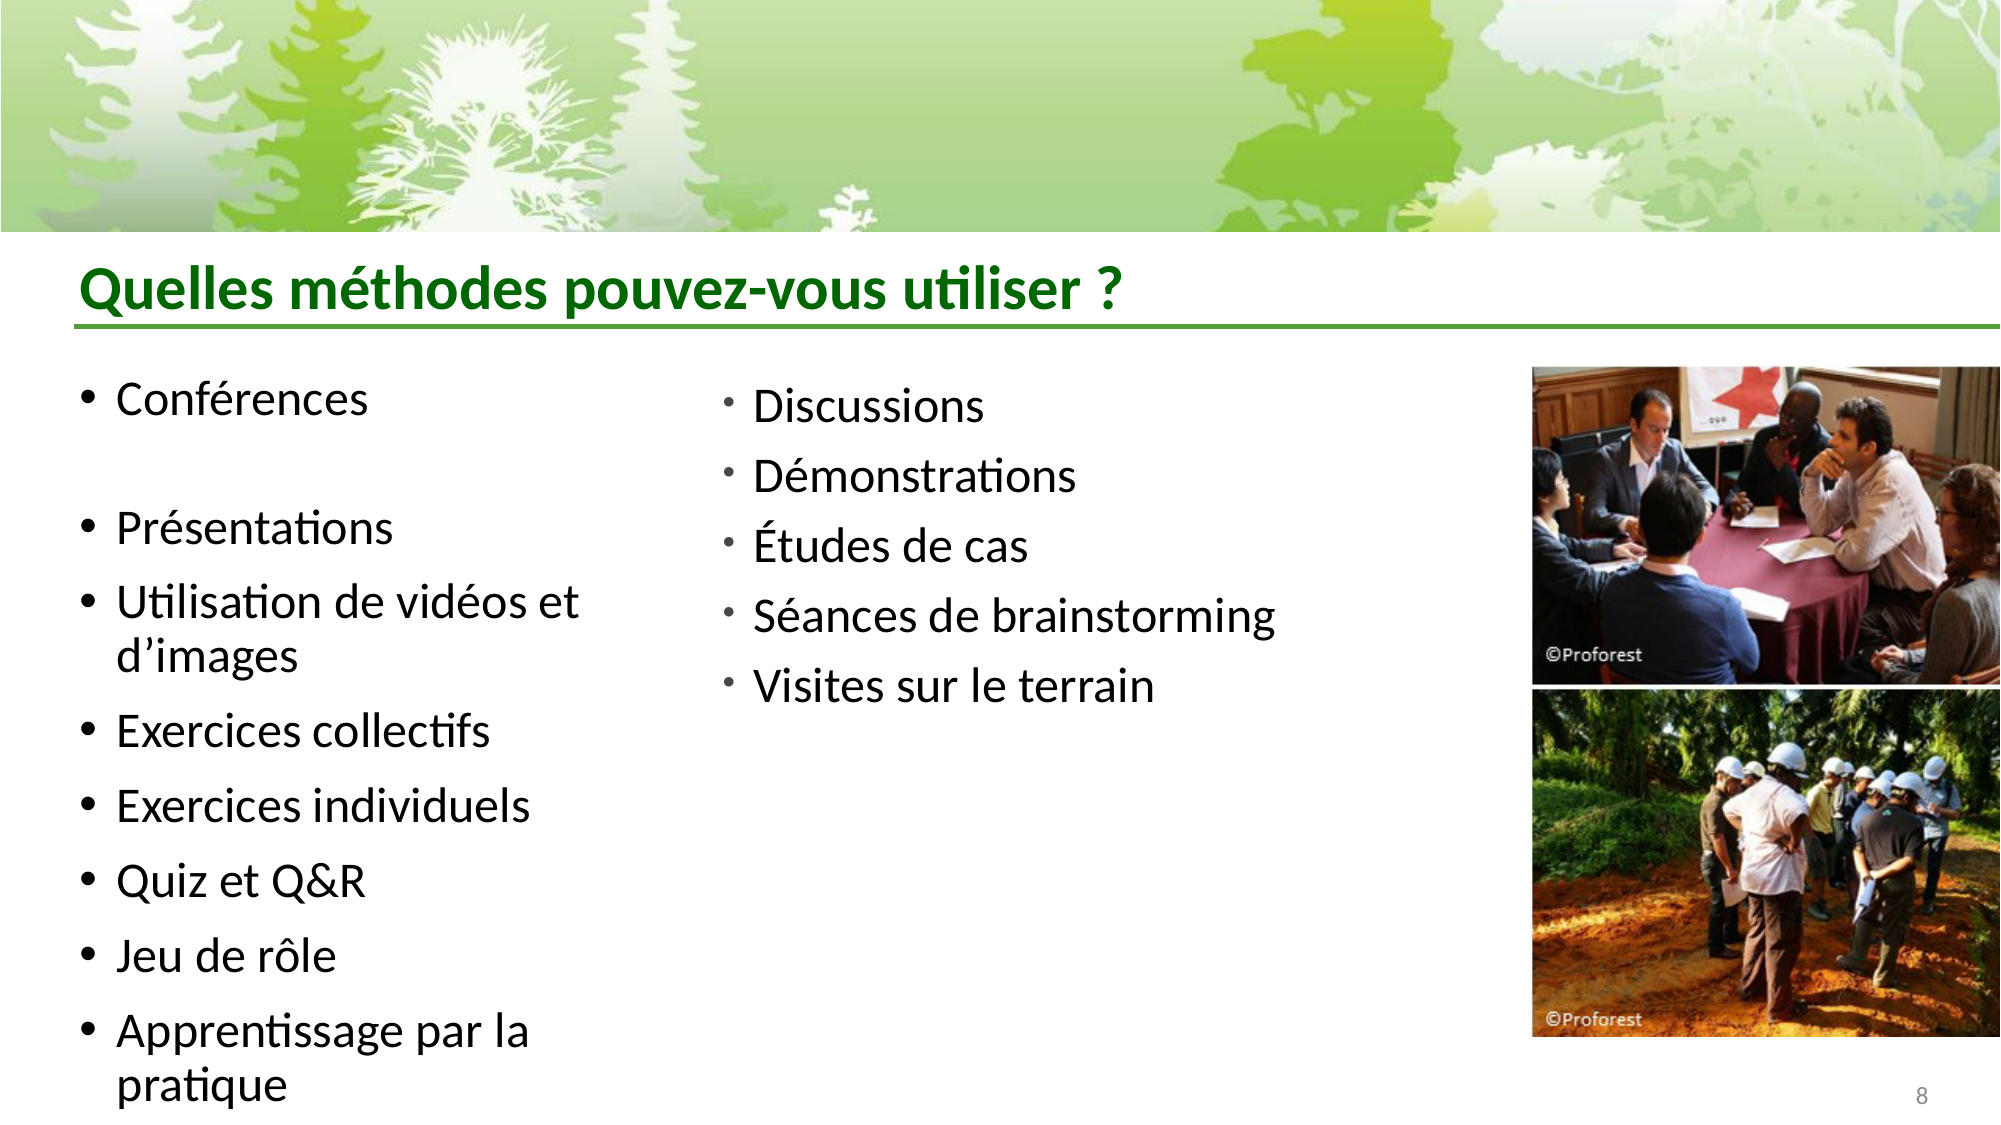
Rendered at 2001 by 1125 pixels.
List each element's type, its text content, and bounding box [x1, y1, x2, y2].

slide_number 8 [1493, 1065, 1944, 1125]
list Conférences Présentations Utilisation de vidéos et d’images Exercices collectifs Exercices individuels Quiz et Q&R Jeu de rôle Apprentissage par la pratique [64, 364, 702, 1125]
picture [1531, 364, 2000, 1037]
picture [0, 0, 2000, 232]
text_box Discussions Démonstrations Études de cas Séances de brainstorming Visites sur le terrain [707, 364, 1329, 720]
title Quelles méthodes pouvez-vous utiliser ? [64, 195, 1415, 384]
